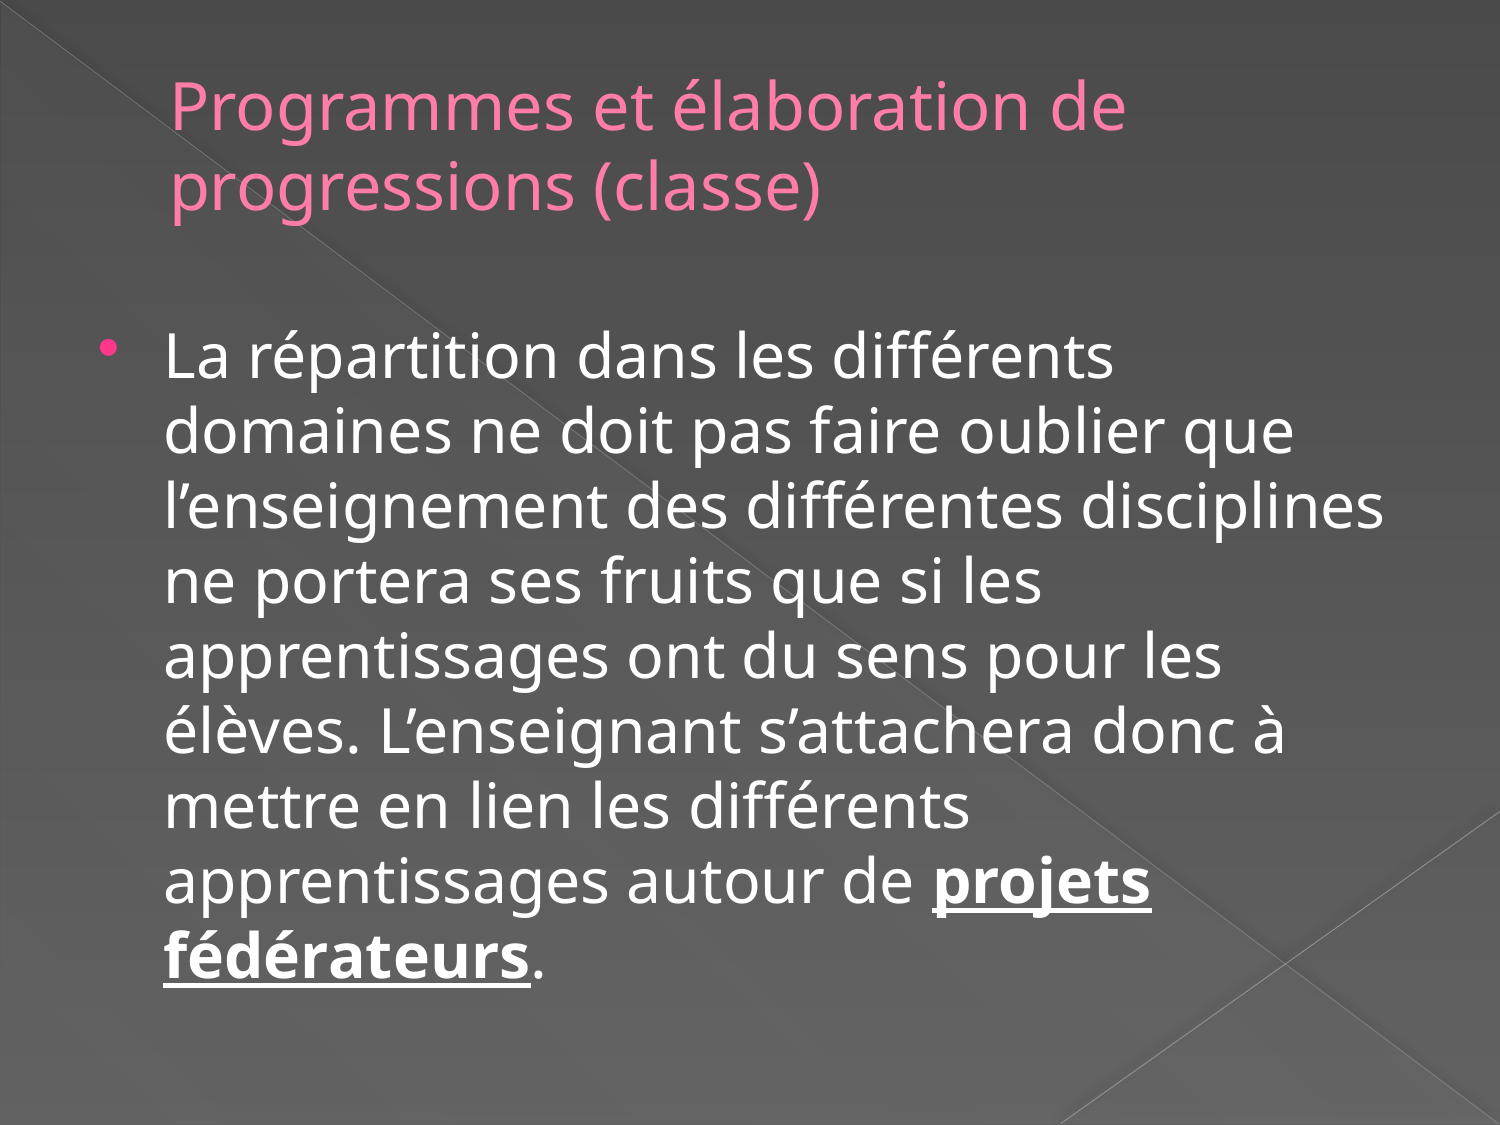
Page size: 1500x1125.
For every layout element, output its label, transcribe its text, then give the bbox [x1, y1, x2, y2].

list La répartition dans les différents domaines ne doit pas faire oublier que l’enseignement des différentes disciplines ne portera ses fruits que si les apprentissages ont du sens pour les élèves. L’enseignant s’attachera donc à mettre en lien les différents apprentissages autour de projets fédérateurs. [75, 308, 1425, 1059]
title Programmes et élaboration de progressions (classe) [75, 43, 1425, 244]
